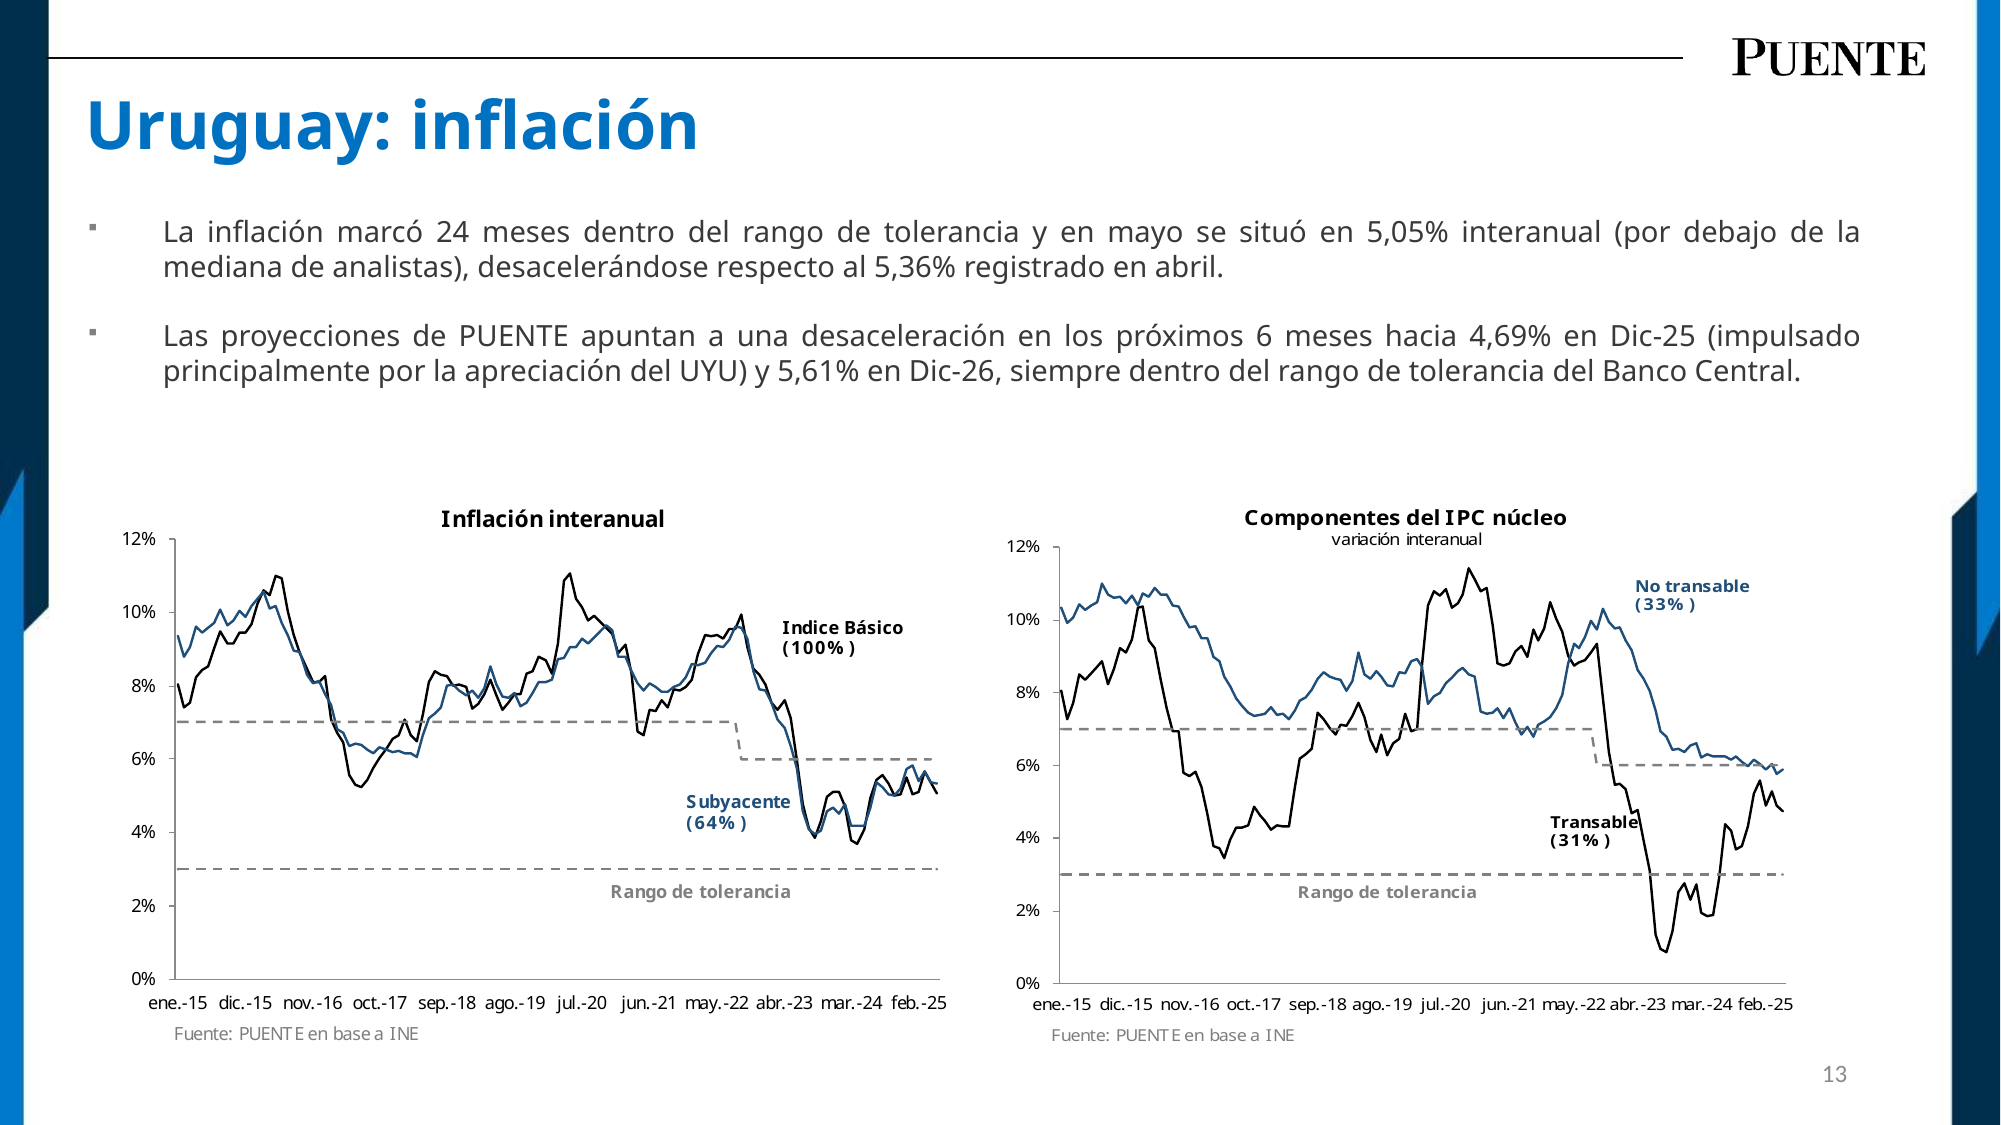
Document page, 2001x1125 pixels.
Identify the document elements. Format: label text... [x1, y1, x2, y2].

slide_number 13 [1412, 1042, 1863, 1103]
picture [0, 0, 2001, 1125]
text_box Uruguay: inflación [83, 80, 1900, 163]
text_box La inflación marcó 24 meses dentro del rango de tolerancia y en mayo se situó en 5,05% interanual (por debajo de la mediana de analistas), desacelerándose respecto al 5,36% registrado en abril. Las proyecciones de PUENTE apuntan a una desaceleración en los próximos 6 meses hacia 4,69% en Dic-25 (impulsado principalmente por la apreciación del UYU) y 5,61% en Dic-26, siempre dentro del rango de tolerancia del Banco Central. [86, 211, 1863, 423]
